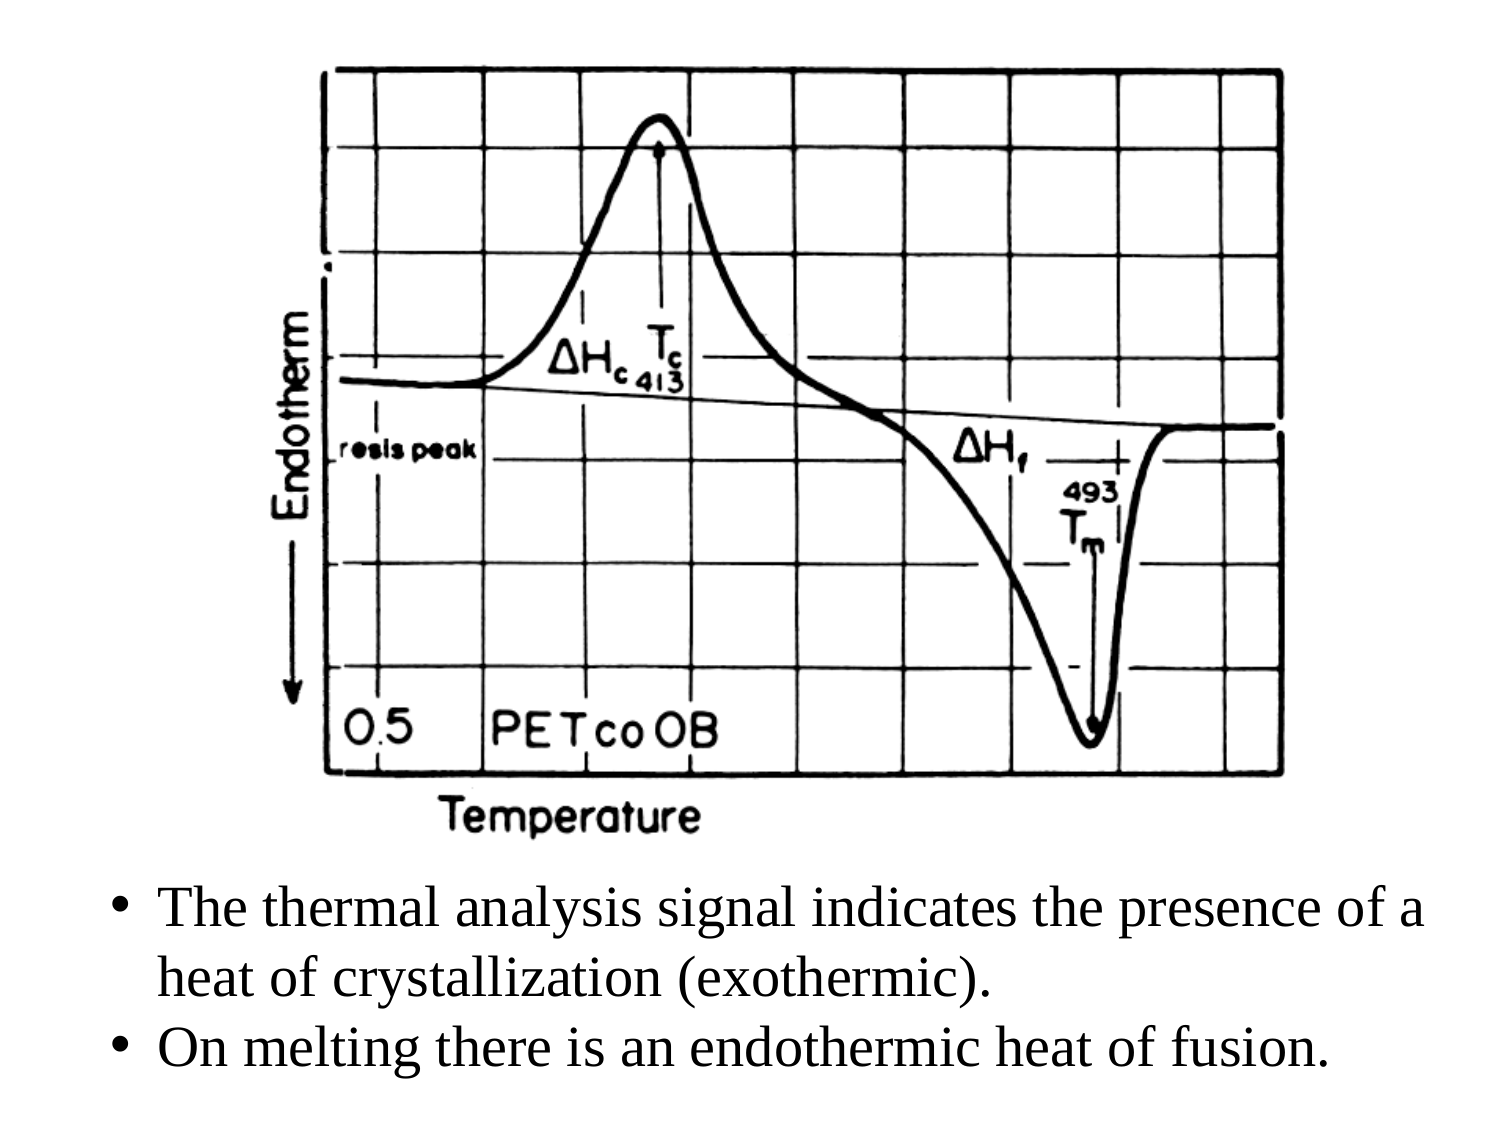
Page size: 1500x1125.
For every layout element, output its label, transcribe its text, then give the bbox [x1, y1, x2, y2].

text_box The thermal analysis signal indicates the presence of a heat of crystallization (exothermic). On melting there is an endothermic heat of fusion. [96, 861, 1459, 1125]
picture [249, 37, 1305, 860]
